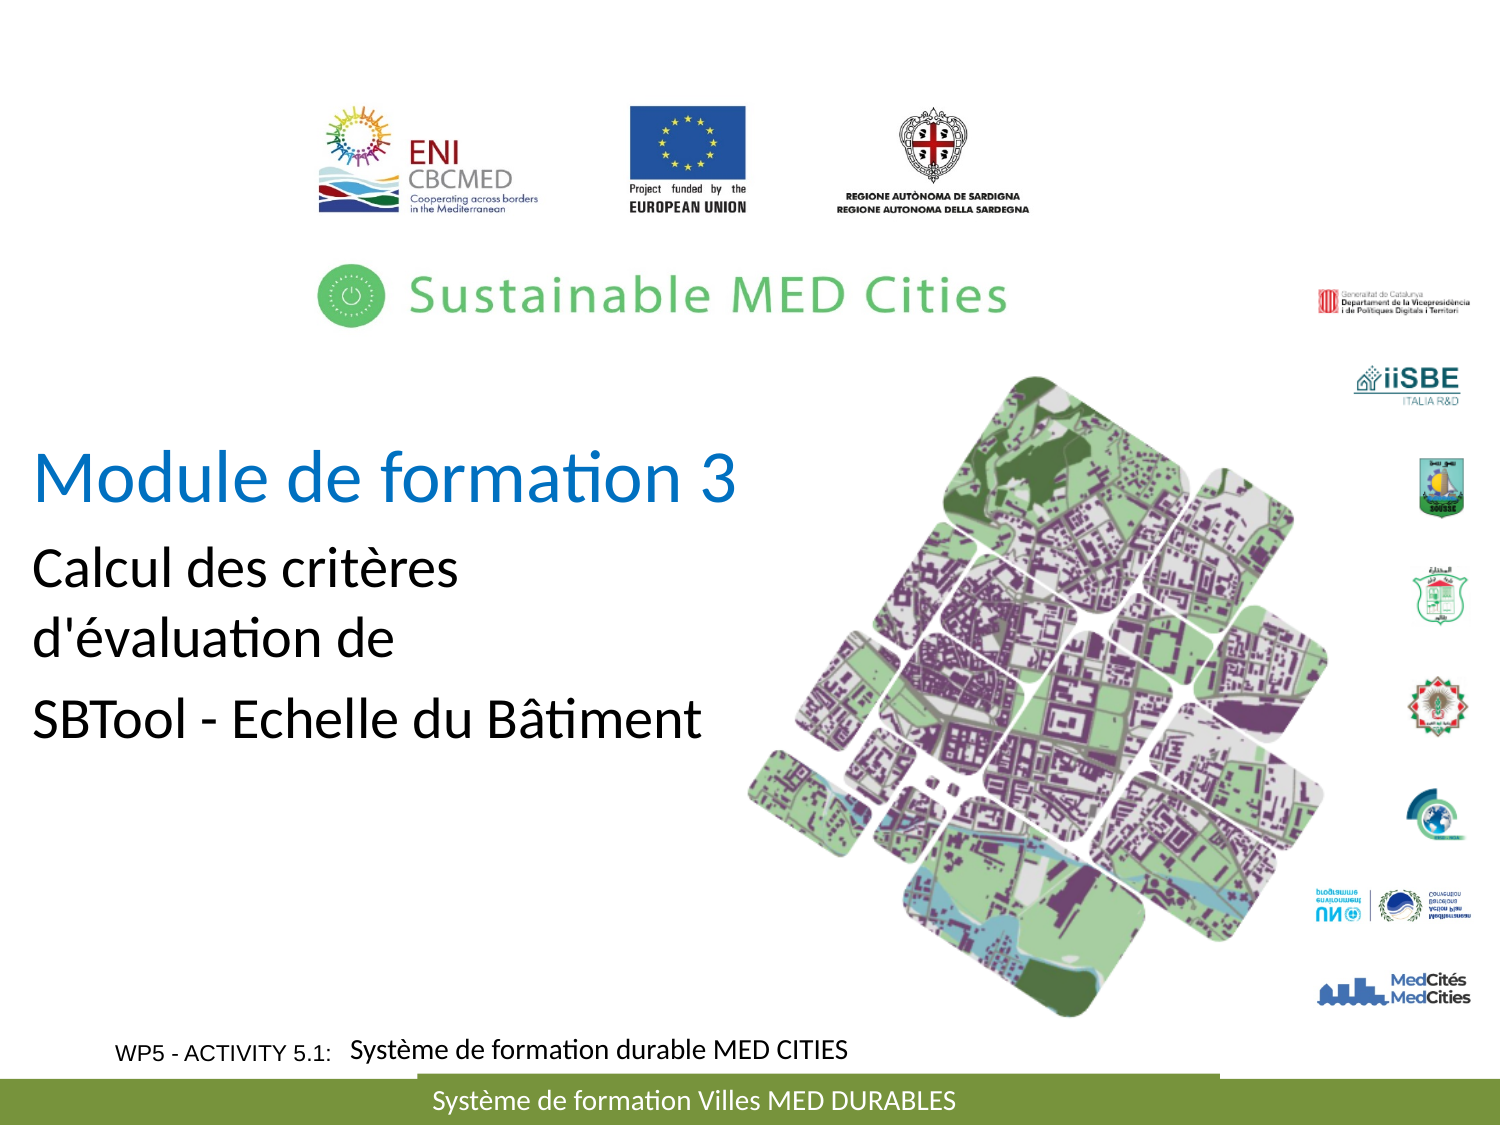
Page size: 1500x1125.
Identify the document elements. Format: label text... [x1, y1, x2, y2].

text_box Système de formation durable MED CITIES [335, 1023, 1058, 1073]
text_box Système de formation Villes MED DURABLES [417, 1073, 1220, 1124]
picture [1313, 279, 1474, 321]
picture [1313, 885, 1474, 924]
picture [284, 84, 1486, 1073]
picture [1414, 455, 1474, 523]
text_box Module de formation 3 Calcul des critères d'évaluation de SBTool - Echelle du Bâtiment [17, 420, 777, 981]
picture [1346, 363, 1474, 411]
picture [1396, 786, 1474, 847]
picture [1313, 970, 1474, 1008]
